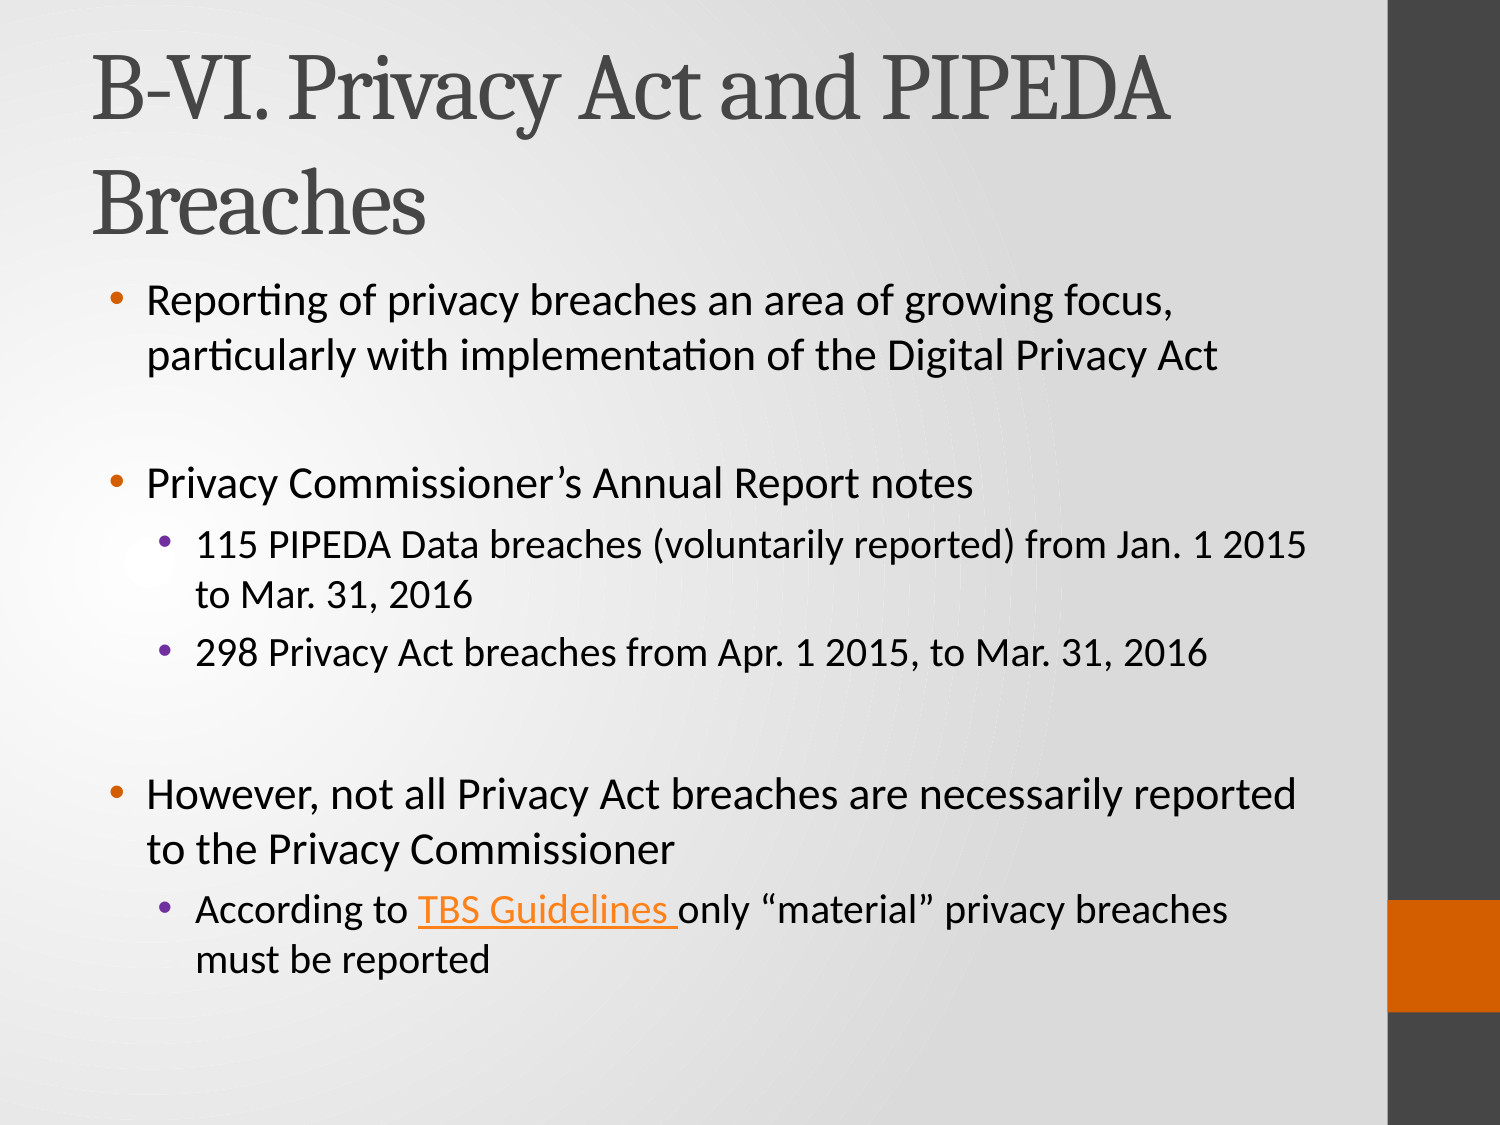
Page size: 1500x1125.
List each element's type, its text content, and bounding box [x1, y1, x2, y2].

title B-VI. Privacy Act and PIPEDA Breaches [75, 45, 1325, 233]
list Reporting of privacy breaches an area of growing focus, particularly with implementation of the Digital Privacy Act Privacy Commissioner’s Annual Report notes 115 PIPEDA Data breaches (voluntarily reported) from Jan. 1 2015 to Mar. 31, 2016 298 Privacy Act breaches from Apr. 1 2015, to Mar. 31, 2016 However, not all Privacy Act breaches are necessarily reported to the Privacy Commissioner According to TBS Guidelines only “material” privacy breaches must be reported [75, 262, 1325, 1050]
